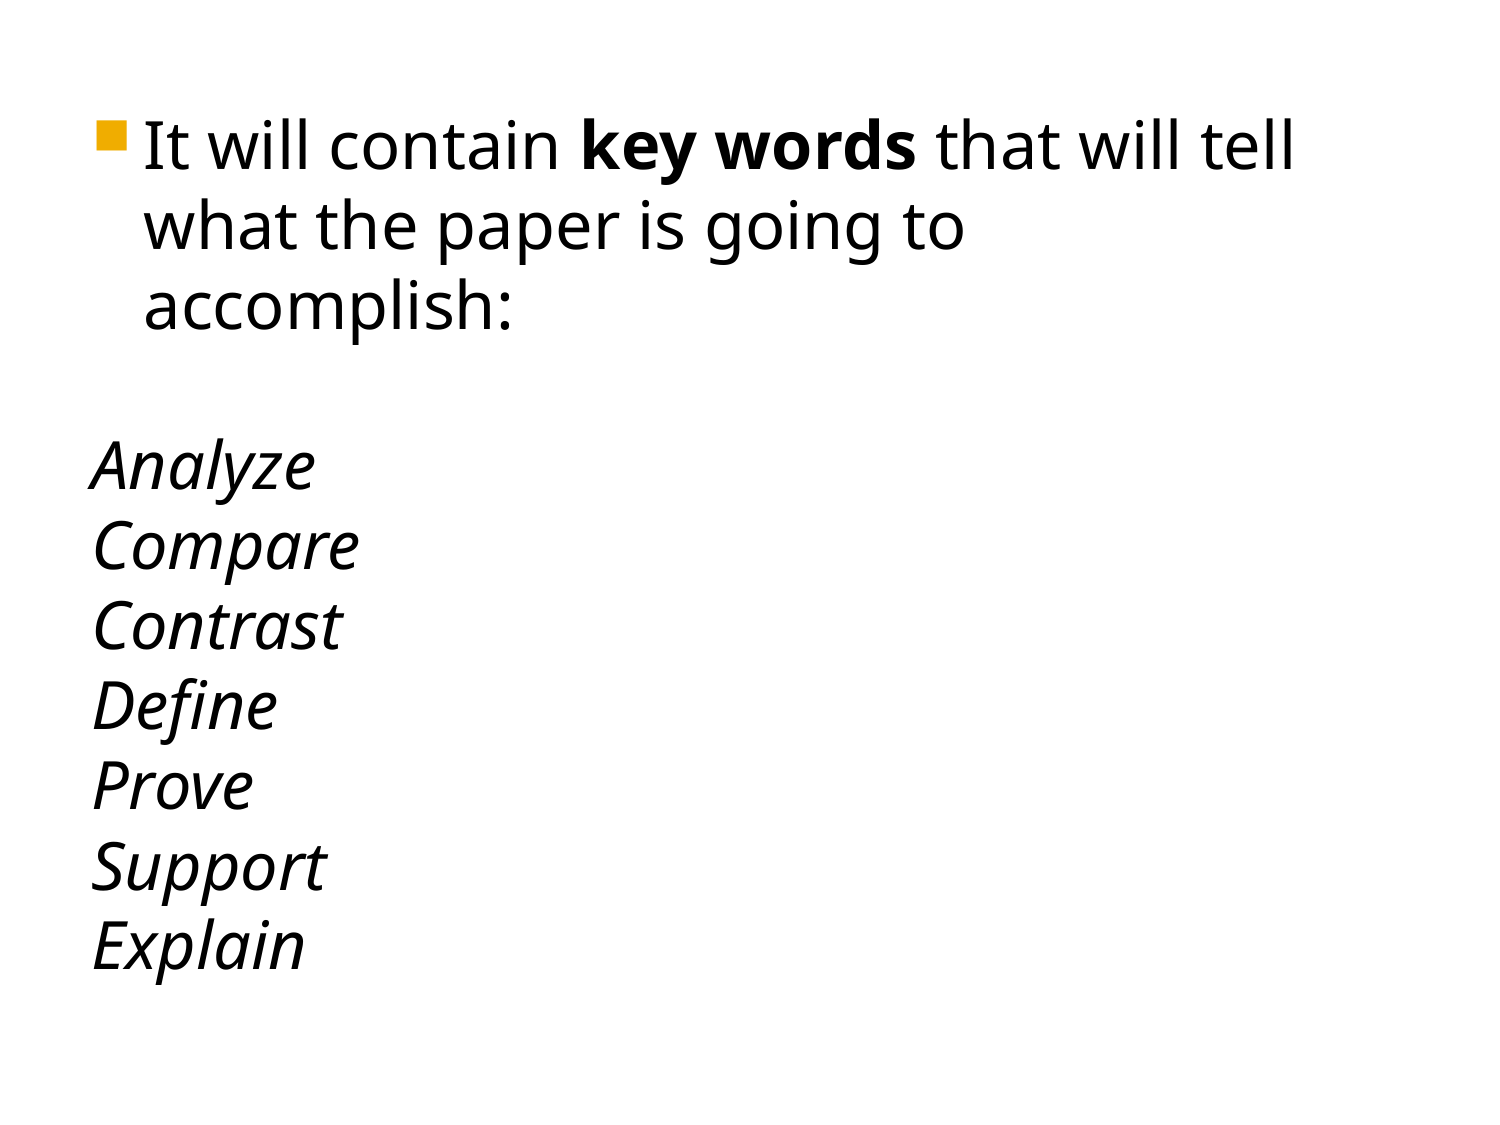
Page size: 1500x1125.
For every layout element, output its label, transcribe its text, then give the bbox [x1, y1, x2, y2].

list It will contain key words that will tell what the paper is going to accomplish: Analyze Compare Contrast Define Prove Support Explain [62, 87, 1350, 1005]
